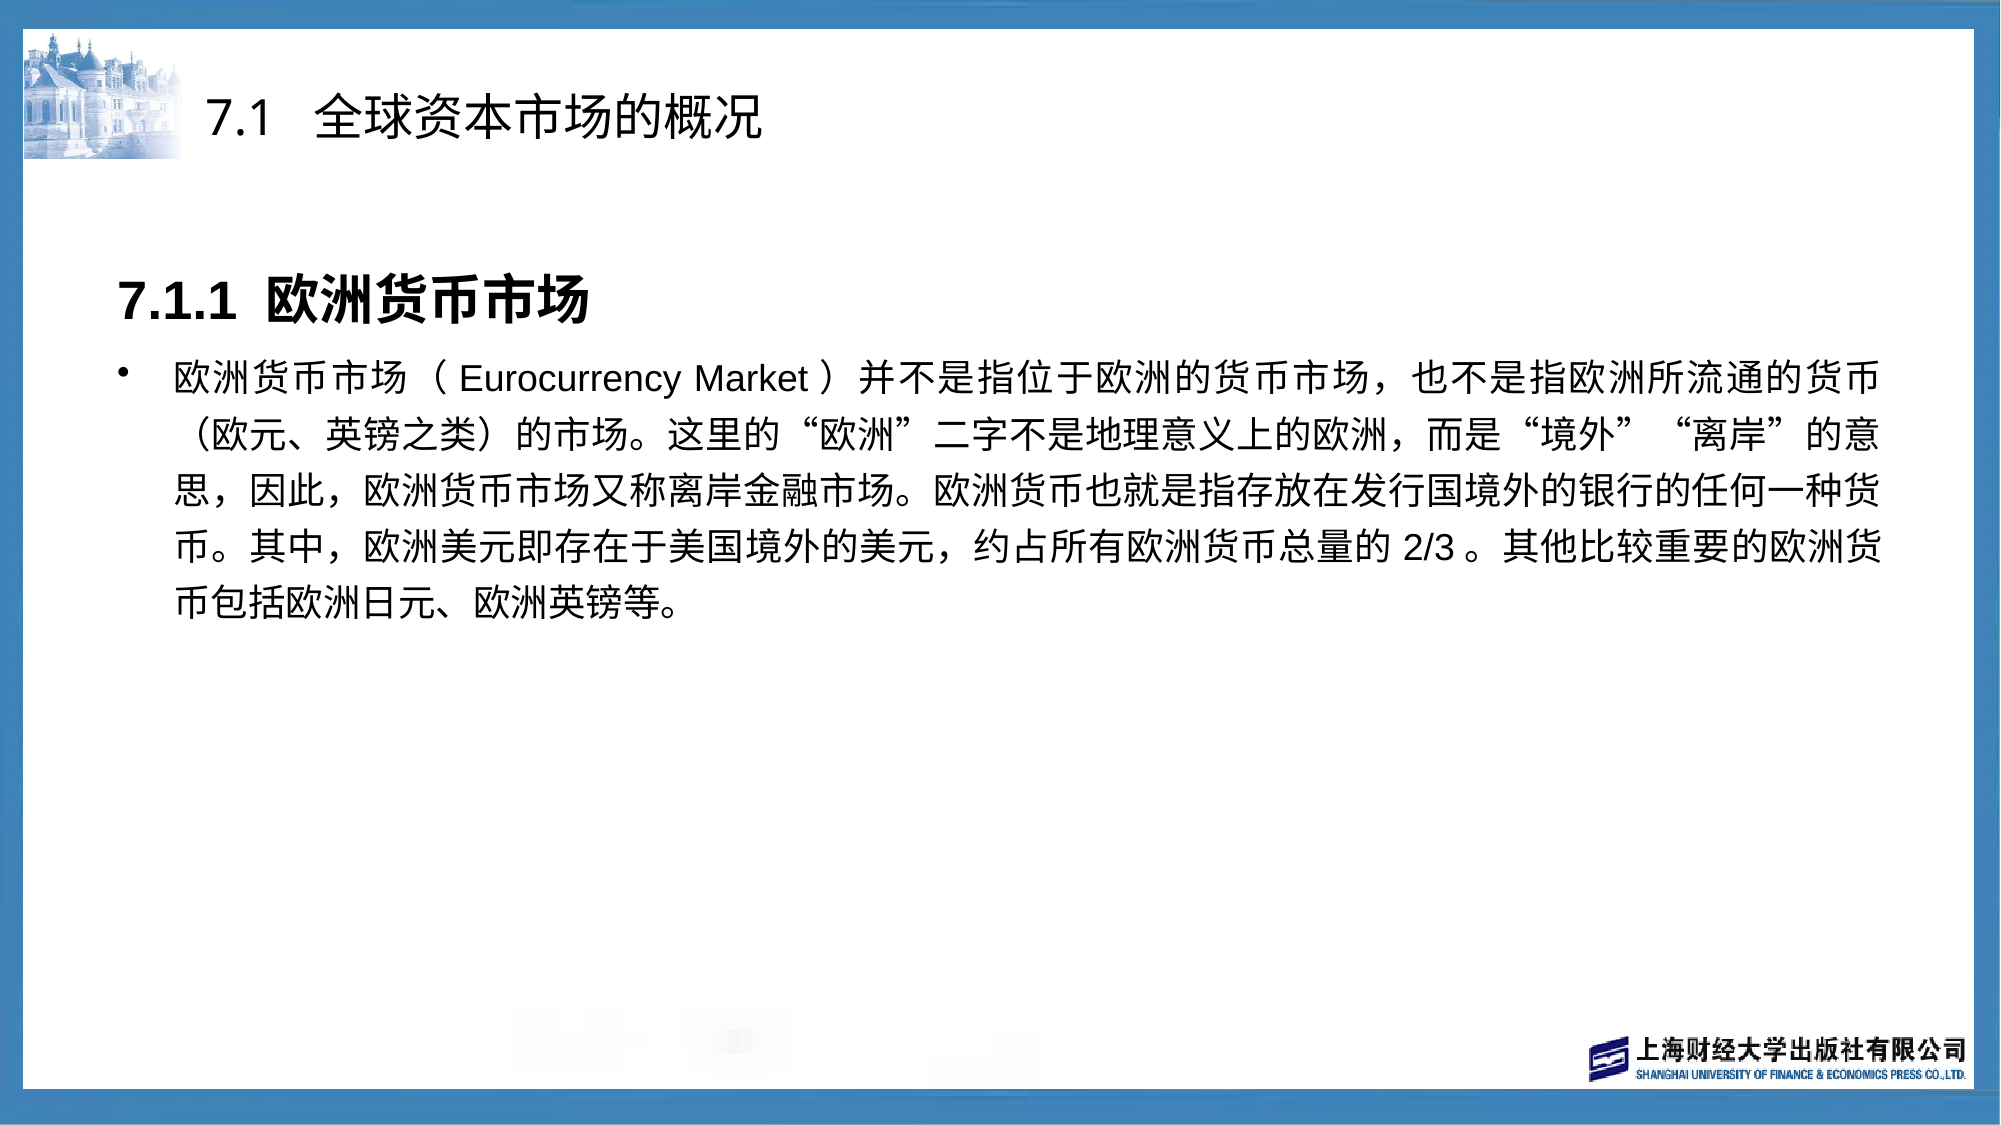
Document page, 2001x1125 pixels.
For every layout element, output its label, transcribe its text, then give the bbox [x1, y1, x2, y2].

picture [0, 0, 2001, 1125]
title 7.1 全球资本市场的概况 [190, 64, 1547, 168]
list 7.1.1 欧洲货币市场 欧洲货币市场（Eurocurrency Market）并不是指位于欧洲的货币市场，也不是指欧洲所流通的货币（欧元、英镑之类）的市场。这里的“欧洲”二字不是地理意义上的欧洲，而是“境外”“离岸”的意思，因此，欧洲货币市场又称离岸金融市场。欧洲货币也就是指存放在发行国境外的银行的任何一种货币。其中，欧洲美元即存在于美国境外的美元，约占所有欧洲货币总量的2/3。其他比较重要的欧洲货币包括欧洲日元、欧洲英镑等。 [102, 241, 1898, 1065]
